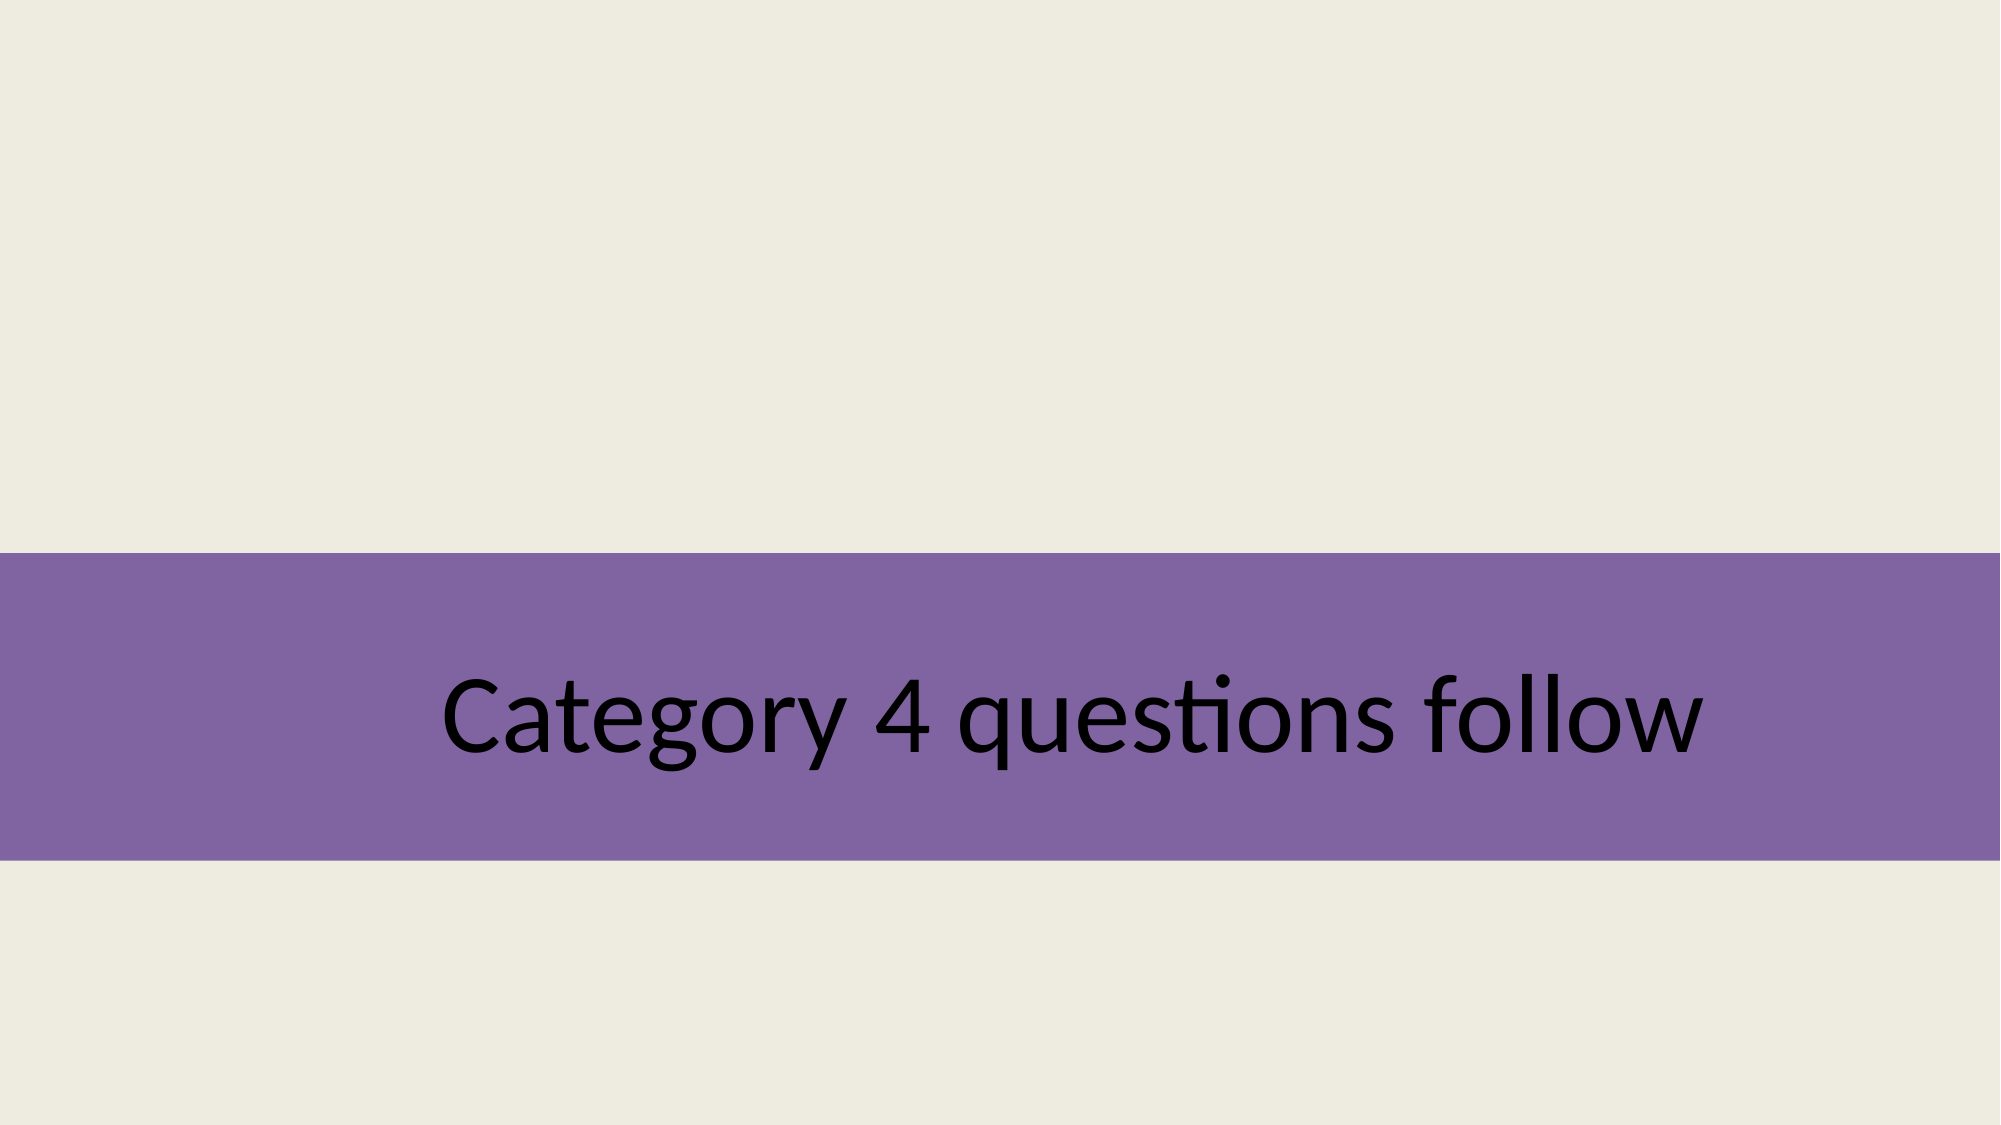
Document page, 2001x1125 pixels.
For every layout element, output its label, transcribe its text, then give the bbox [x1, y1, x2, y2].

title Category 4 questions follow [185, 577, 1963, 838]
